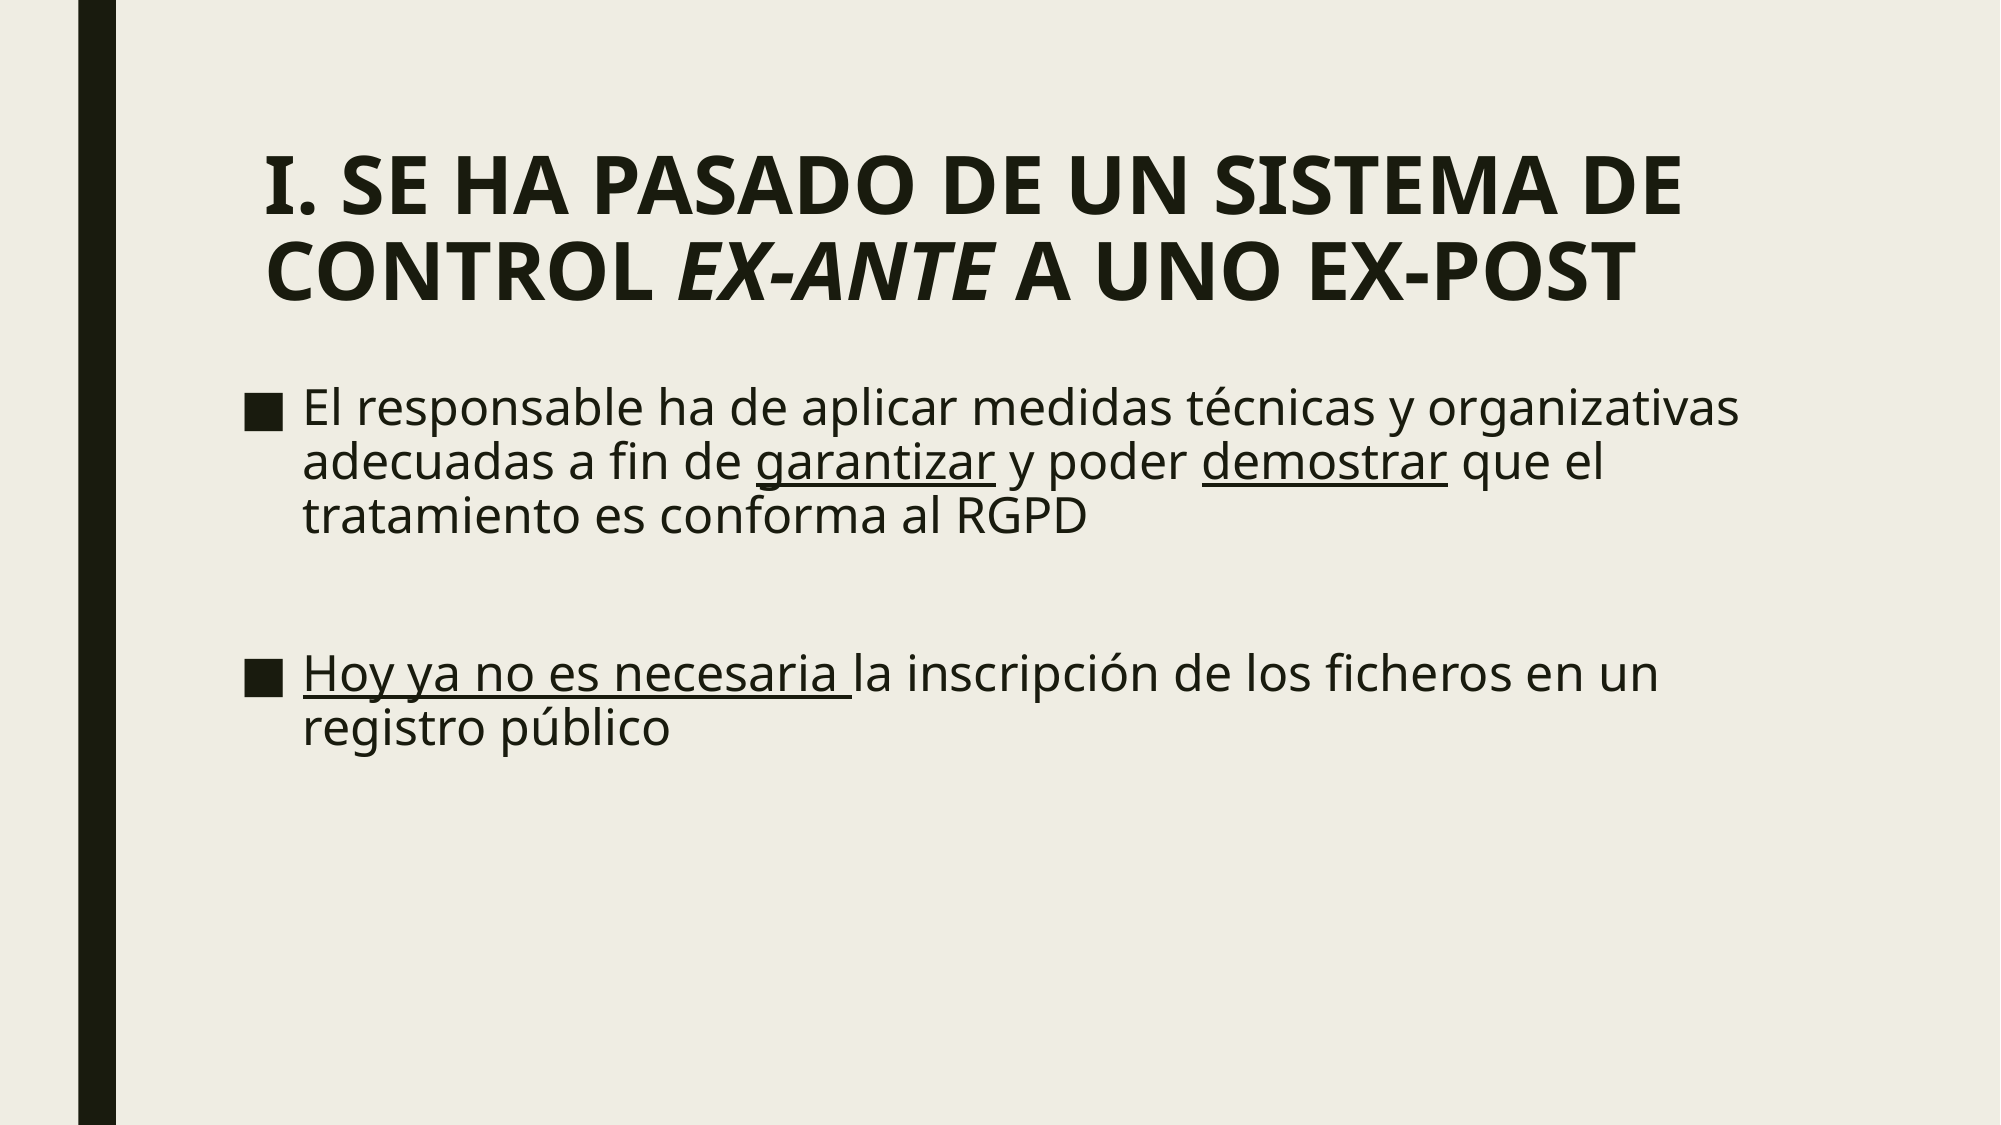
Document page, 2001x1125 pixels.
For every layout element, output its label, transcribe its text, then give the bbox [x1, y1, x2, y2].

title [225, 112, 1800, 357]
text_box I. SE HA PASADO DE UN SISTEMA DE CONTROL EX-ANTE A UNO EX-POST [249, 137, 1825, 382]
list El responsable ha de aplicar medidas técnicas y organizativas adecuadas a fin de garantizar y poder demostrar que el tratamiento es conforma al RGPD Hoy ya no es necesaria la inscripción de los ficheros en un registro público [225, 375, 1800, 963]
